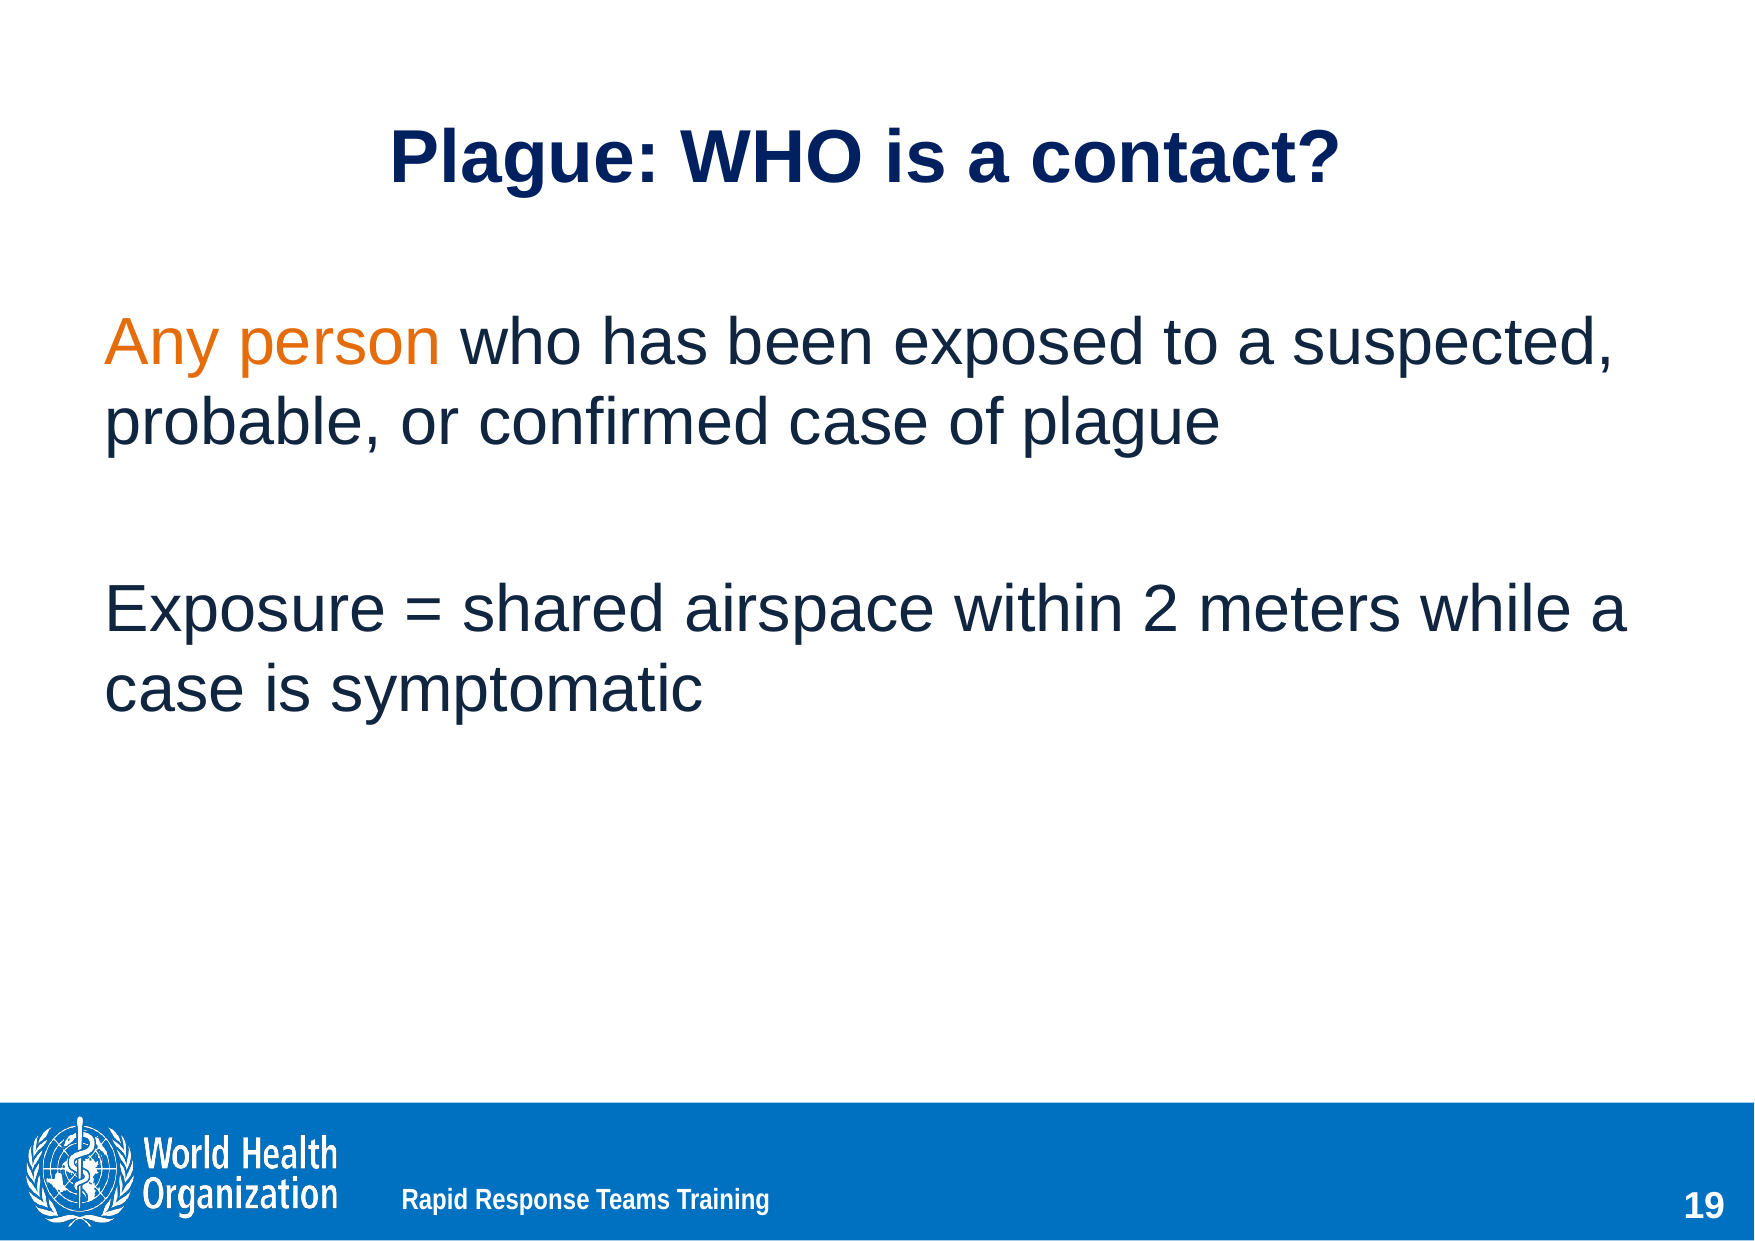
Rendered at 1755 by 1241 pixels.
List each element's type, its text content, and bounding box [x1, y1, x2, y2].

picture [25, 1116, 337, 1227]
title Plague: WHO is a contact? [87, 49, 1667, 257]
list Any person who has been exposed to a suspected, probable, or confirmed case of plague Exposure = shared airspace within 2 meters while a case is symptomatic [87, 289, 1667, 1108]
